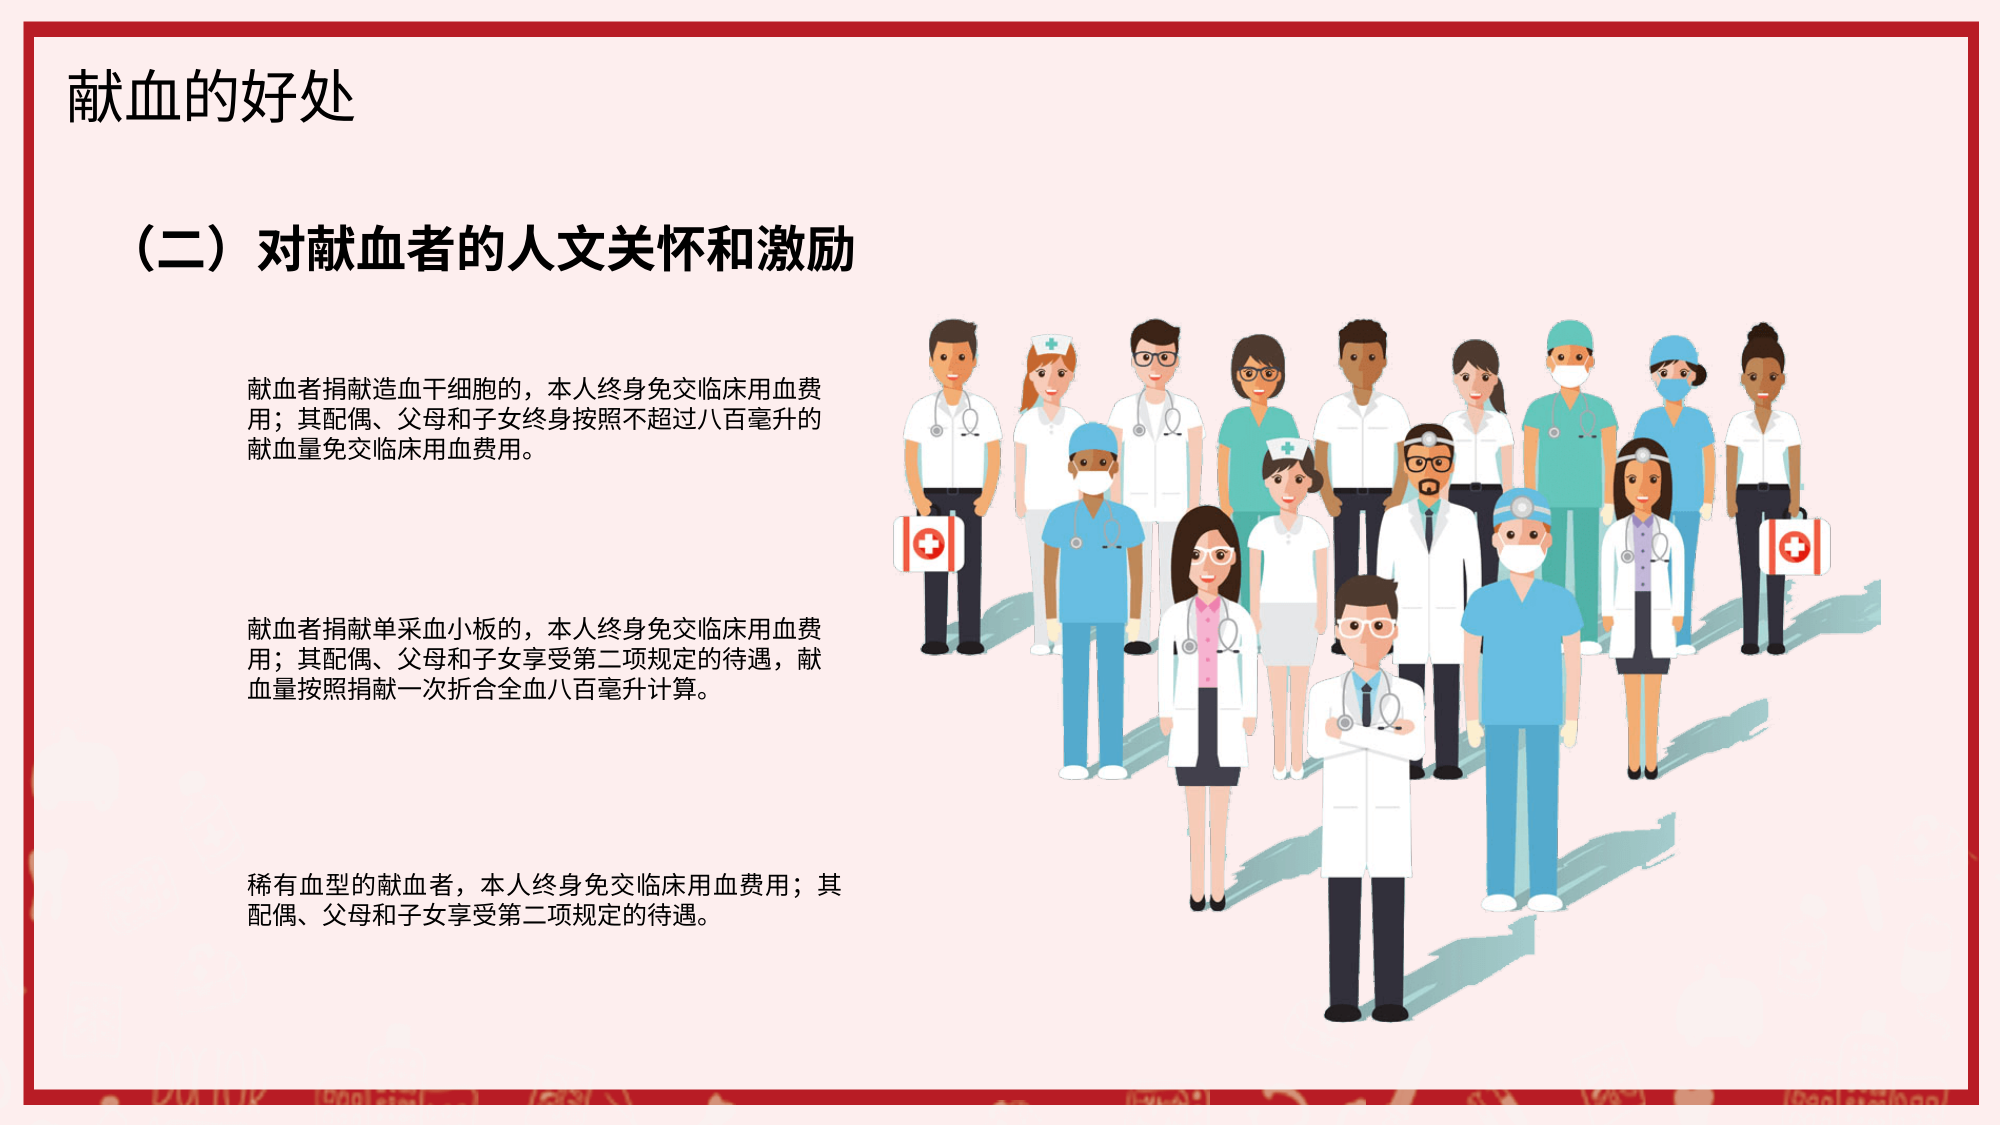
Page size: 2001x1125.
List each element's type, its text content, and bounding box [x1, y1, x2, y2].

text_box （二）对献血者的人文关怀和激励 [0, 210, 1185, 286]
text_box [150, 365, 828, 472]
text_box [150, 862, 828, 950]
text_box 献血的好处 [51, 52, 829, 138]
picture [0, 0, 2000, 1125]
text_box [150, 606, 828, 743]
